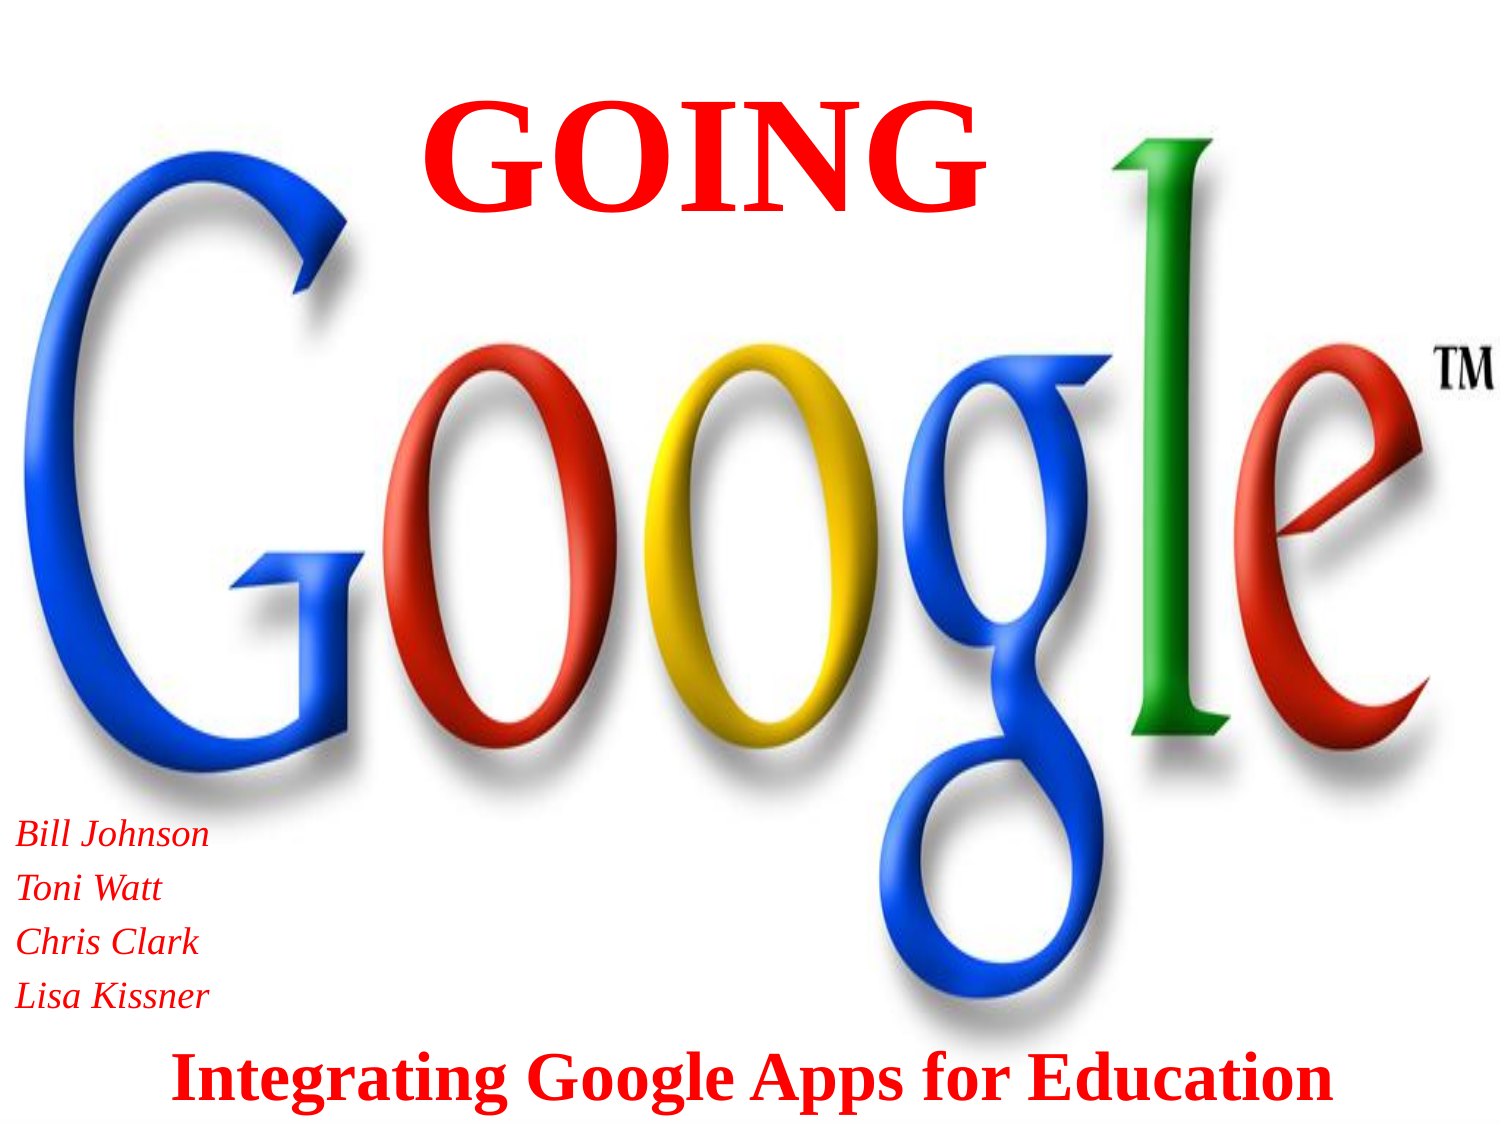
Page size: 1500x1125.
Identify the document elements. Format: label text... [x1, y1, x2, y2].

list Bill Johnson Toni Watt Chris Clark Lisa Kissner Integrating Google Apps for Education [0, 800, 1500, 1125]
title GoING [212, 37, 1225, 379]
picture [0, 0, 1500, 800]
